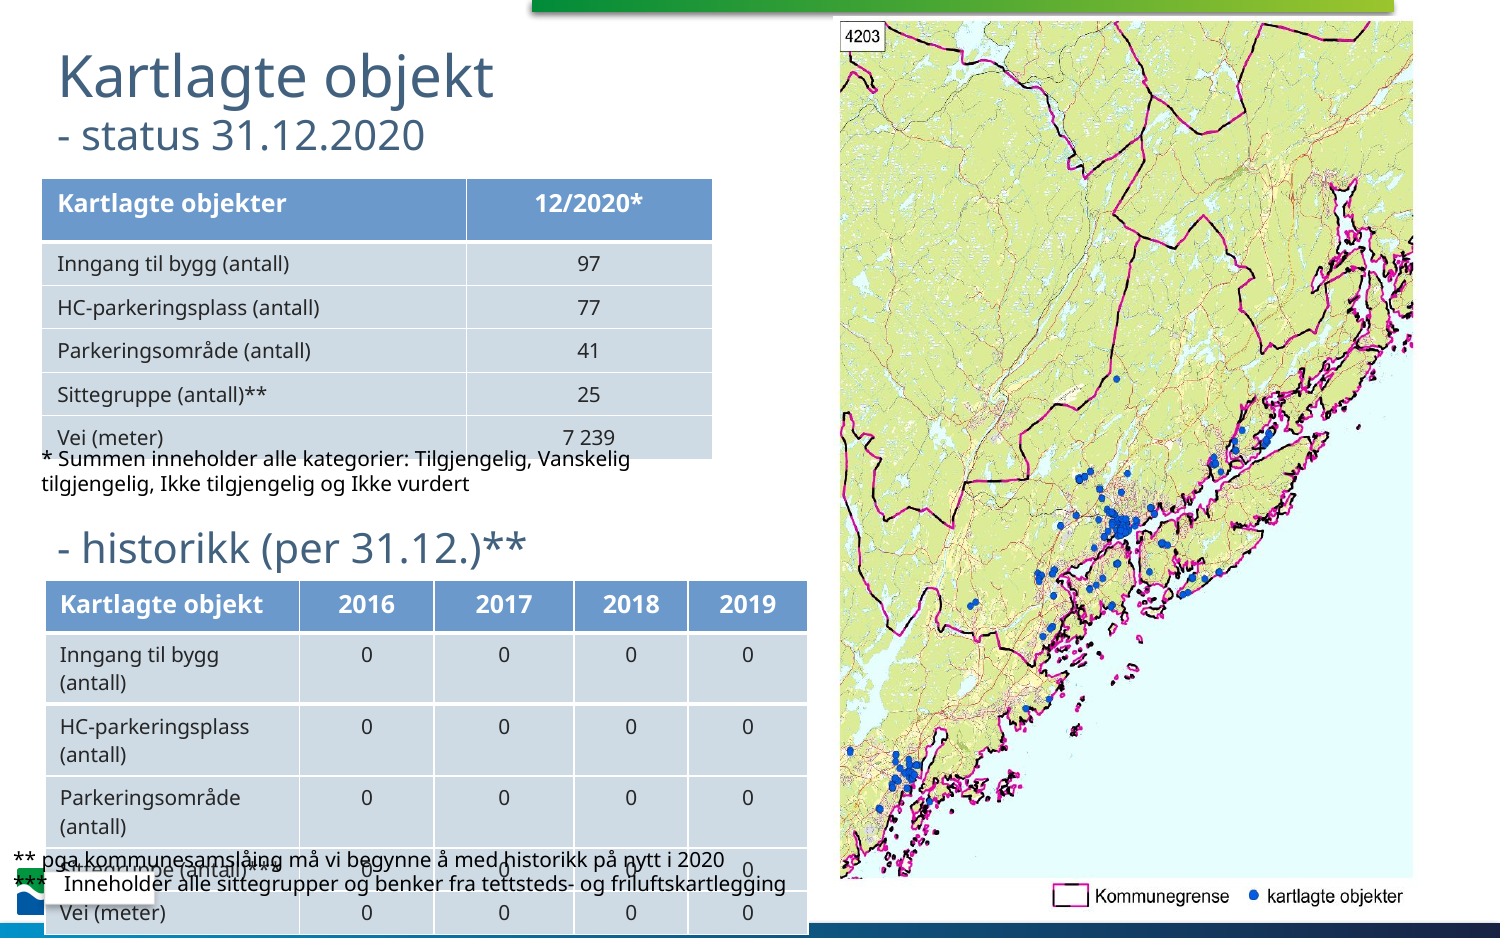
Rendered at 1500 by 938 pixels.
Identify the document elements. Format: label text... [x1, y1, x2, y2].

table_header 2017 [435, 581, 573, 631]
table_cell 77 [467, 286, 712, 328]
table_cell 0 [689, 635, 807, 702]
table_cell Vei (meter) [42, 416, 466, 438]
table_cell 0 [435, 706, 573, 775]
table_cell 0 [300, 777, 433, 838]
text_box * Summen inneholder alle kategorier: Tilgjengelig, Vanskelig tilgjengelig, Ikke tilgjengelig og Ikke vurdert [26, 438, 711, 504]
table_cell HC-parkeringsplass (antall) [46, 706, 299, 775]
table_header 2019 [689, 581, 807, 631]
table_cell 25 [467, 373, 712, 415]
table_cell HC-parkeringsplass (antall) [42, 286, 466, 328]
table_cell 0 [575, 635, 687, 702]
table_cell 0 [689, 706, 807, 775]
table_cell 0 [689, 777, 807, 847]
table_cell 0 [575, 904, 687, 934]
table_cell 0 [435, 635, 573, 702]
table_header 2018 [575, 581, 687, 631]
text_box Kartlagte objekt - status 31.12.2020 [42, 24, 828, 167]
table_cell 0 [575, 777, 687, 838]
table_cell 0 [435, 904, 573, 934]
table_cell 7 239 [467, 416, 712, 459]
table_cell 0 [689, 892, 807, 934]
picture [833, 16, 1419, 913]
table_cell Vei (meter) [46, 904, 299, 934]
table_cell 0 [300, 706, 433, 775]
table_cell Inngang til bygg (antall) [42, 244, 466, 285]
table_cell Sittegruppe (antall)** [42, 373, 466, 415]
table_cell 0 [435, 777, 573, 838]
table_cell 97 [467, 244, 712, 285]
table_cell 41 [467, 329, 712, 372]
table_cell Parkeringsområde (antall) [42, 329, 466, 372]
table_cell Parkeringsområde (antall) [46, 777, 299, 838]
table_cell 0 [575, 706, 687, 775]
table_cell 0 [300, 904, 433, 934]
table_cell Inngang til bygg (antall) [46, 635, 299, 702]
text_box - historikk (per 31.12.)** [42, 496, 828, 580]
table_header Kartlagte objekter [42, 179, 466, 240]
table_header 2016 [300, 581, 433, 631]
table_header 12/2020* [467, 179, 712, 240]
table_header Kartlagte objekt [46, 581, 299, 631]
table_cell 0 [802, 849, 807, 890]
text_box ** pga kommunesamslåing må vi begynne å med historikk på nytt i 2020 *** Inneholder alle sittegrupper og benker fra tettsteds- og friluftskartlegging [0, 838, 802, 904]
table_cell 0 [300, 635, 433, 702]
